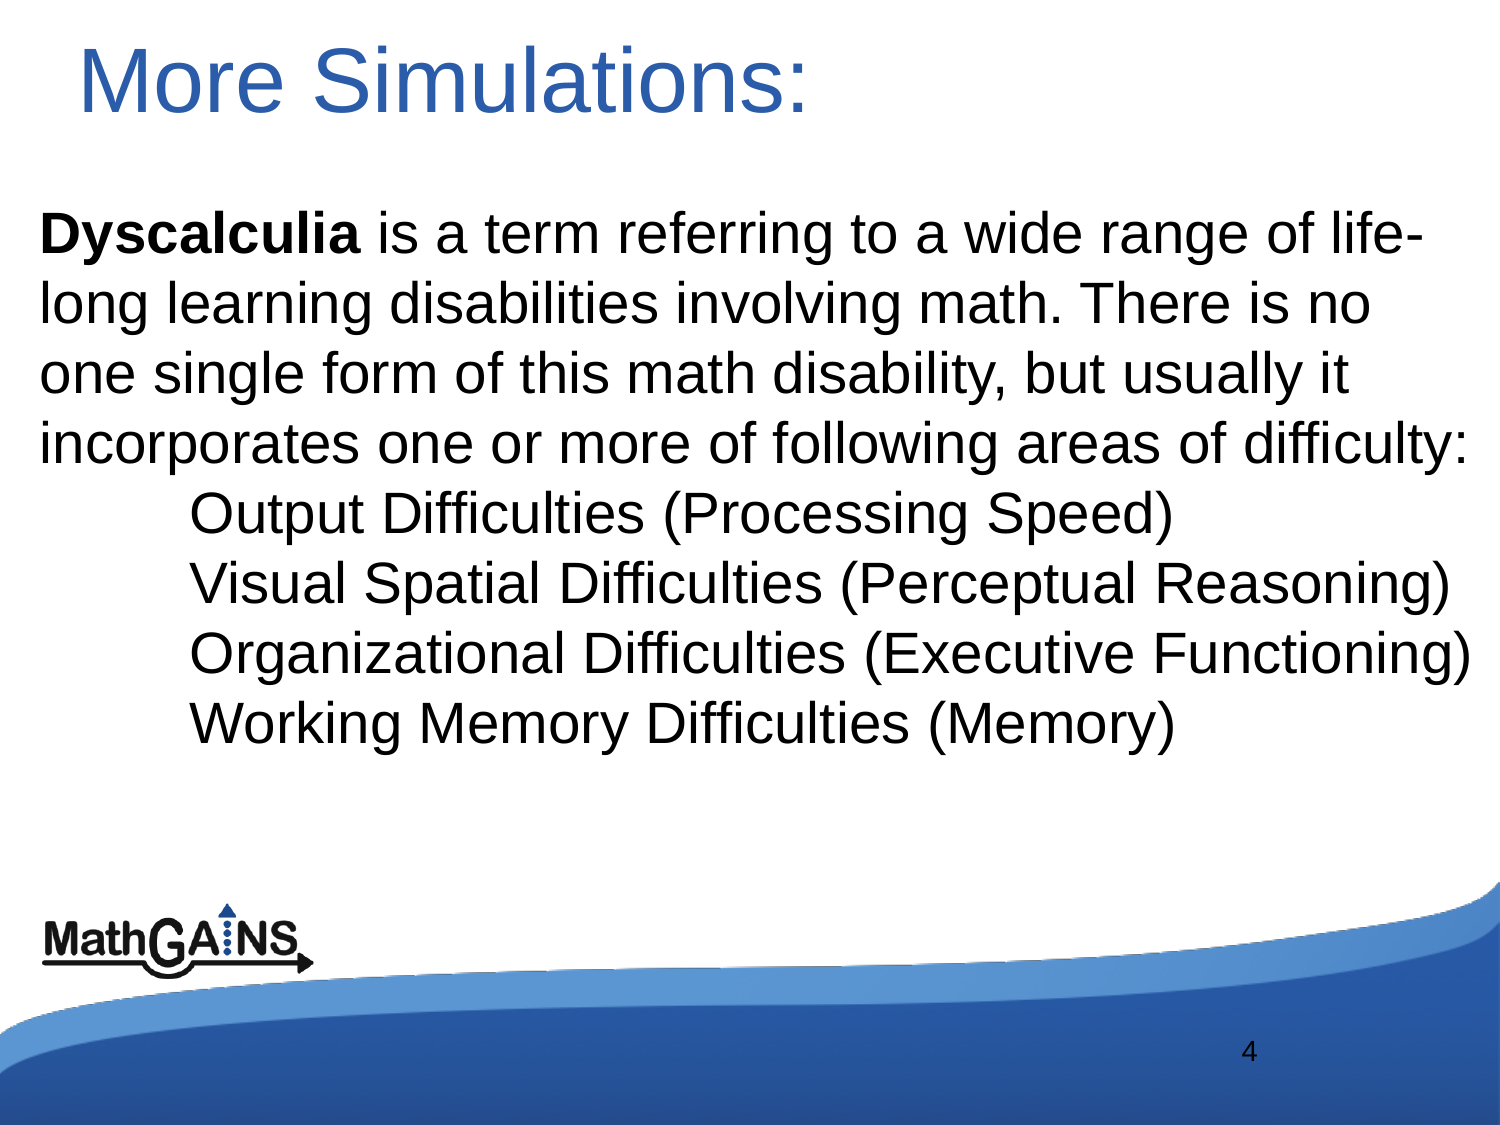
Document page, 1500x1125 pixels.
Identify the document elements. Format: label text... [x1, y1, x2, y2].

text_box Dyscalculia is a term referring to a wide range of life-long learning disabilities involving math. There is no one single form of this math disability, but usually it incorporates one or more of following areas of difficulty: Output Difficulties (Processing Speed) Visual Spatial Difficulties (Perceptual Reasoning) Organizational Difficulties (Executive Functioning) Working Memory Difficulties (Memory) [24, 187, 1500, 762]
picture [0, 878, 1500, 1125]
title More Simulations: [62, 1, 1413, 150]
